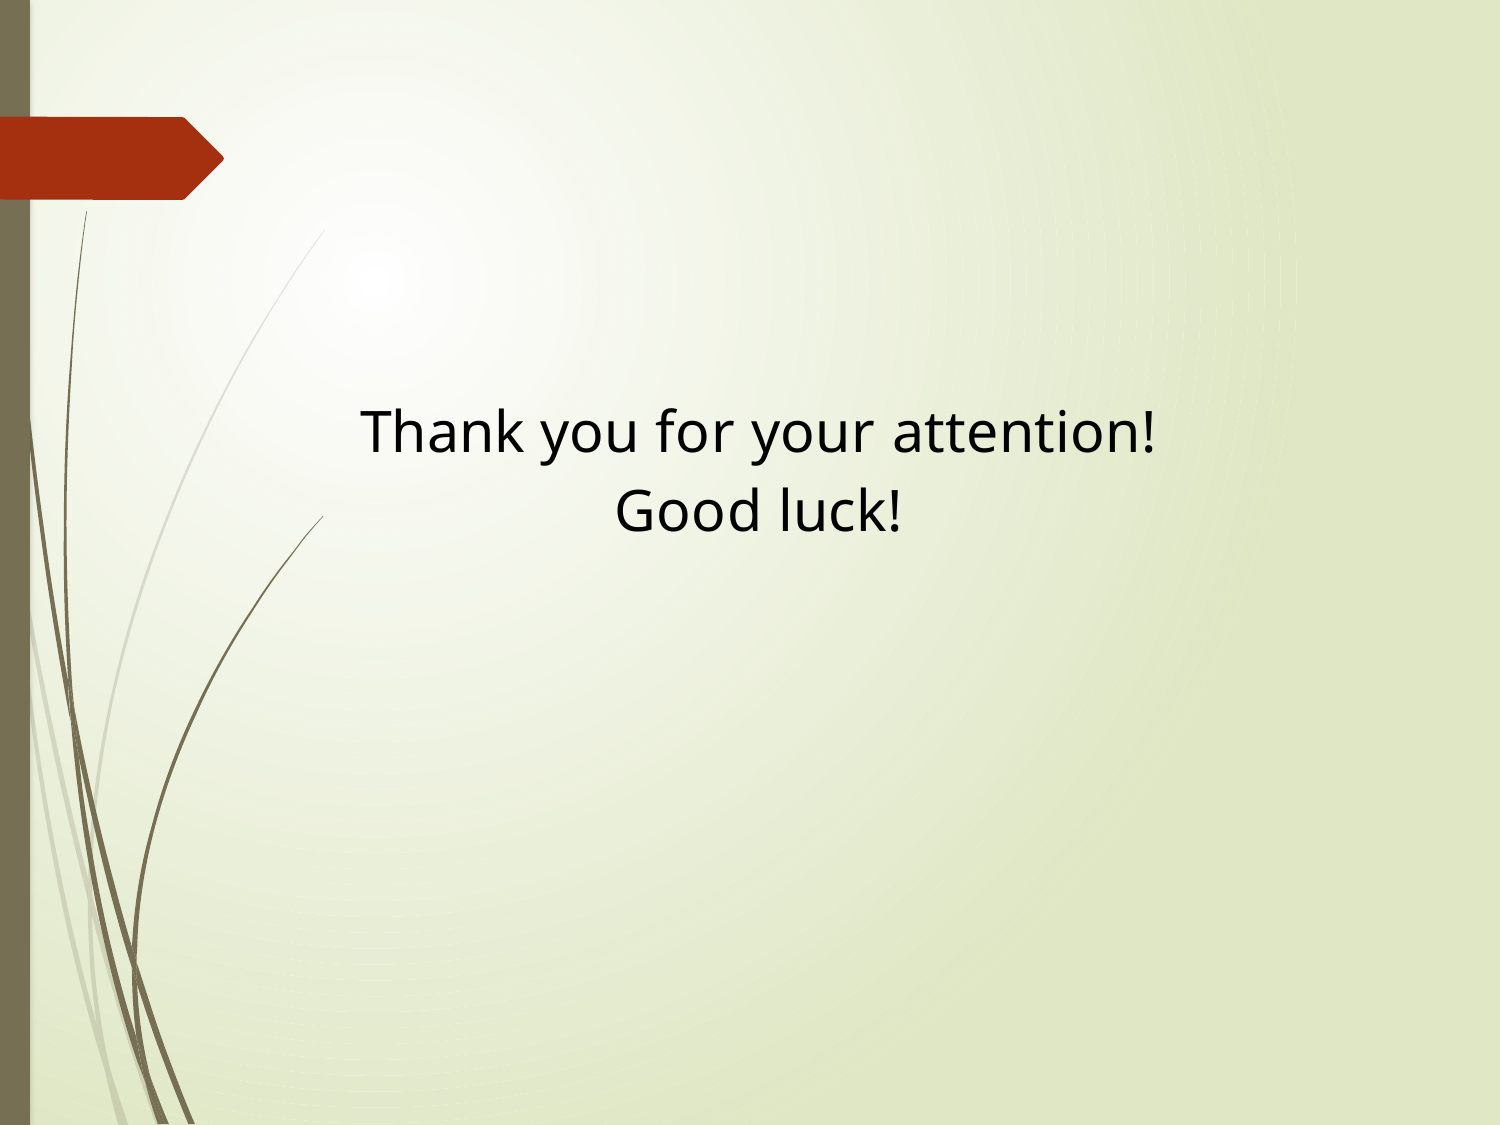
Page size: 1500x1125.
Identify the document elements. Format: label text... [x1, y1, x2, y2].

text_box Thank you for your attention! Good luck! [341, 395, 1177, 543]
text_box [31, 57, 202, 200]
